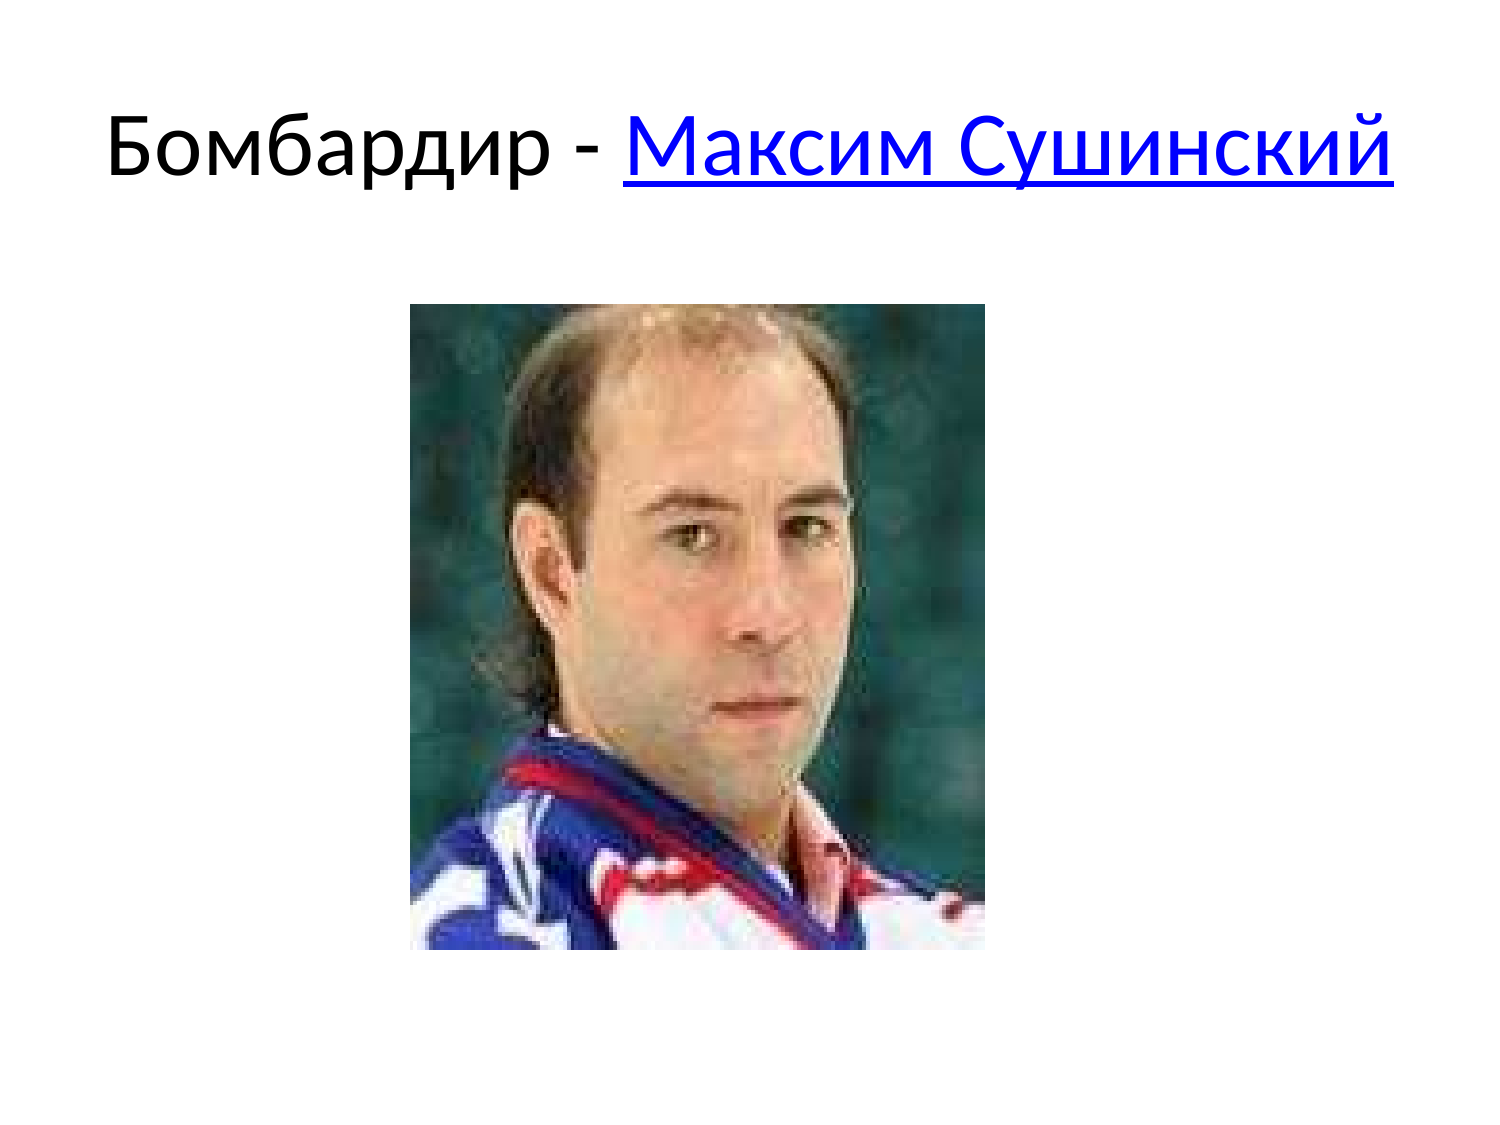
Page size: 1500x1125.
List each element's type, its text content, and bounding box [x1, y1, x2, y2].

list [409, 304, 985, 950]
title Бомбардир - Максим Сушинский [75, 45, 1425, 233]
